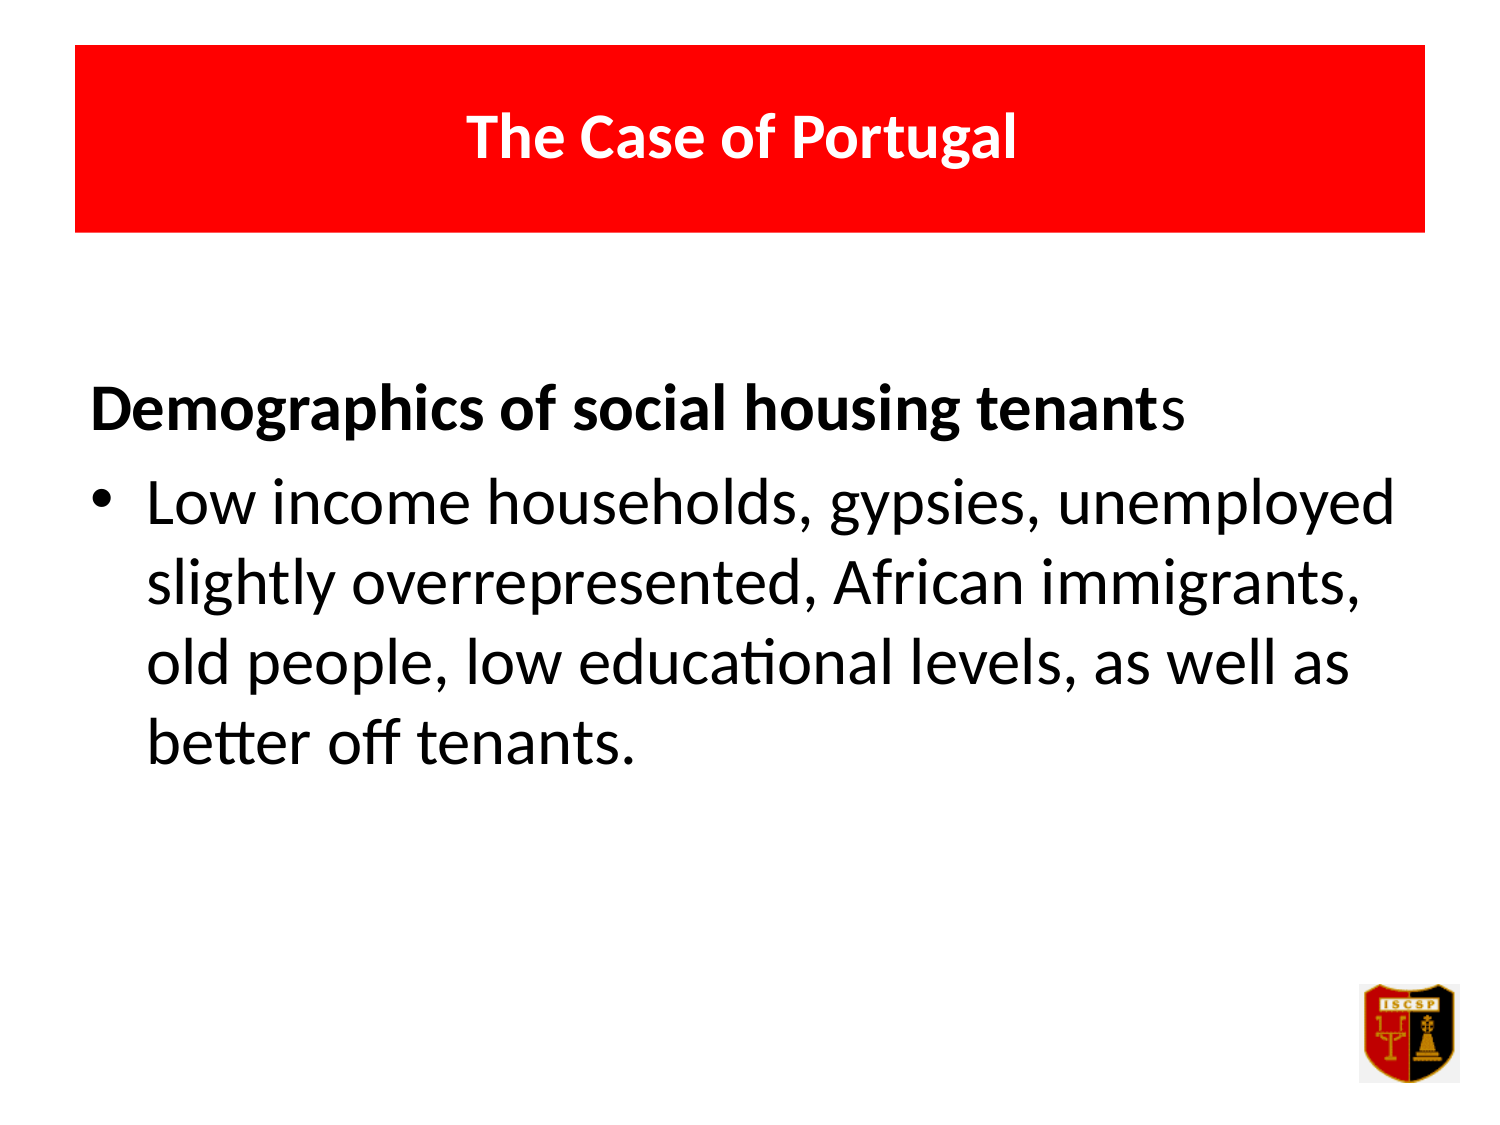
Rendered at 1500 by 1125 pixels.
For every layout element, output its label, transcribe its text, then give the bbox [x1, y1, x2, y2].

picture [1359, 984, 1460, 1083]
title The Case of Portugal [75, 45, 1425, 233]
list Demographics of social housing tenants Low income households, gypsies, unemployed slightly overrepresented, African immigrants, old people, low educational levels, as well as better off tenants. [75, 262, 1425, 1005]
